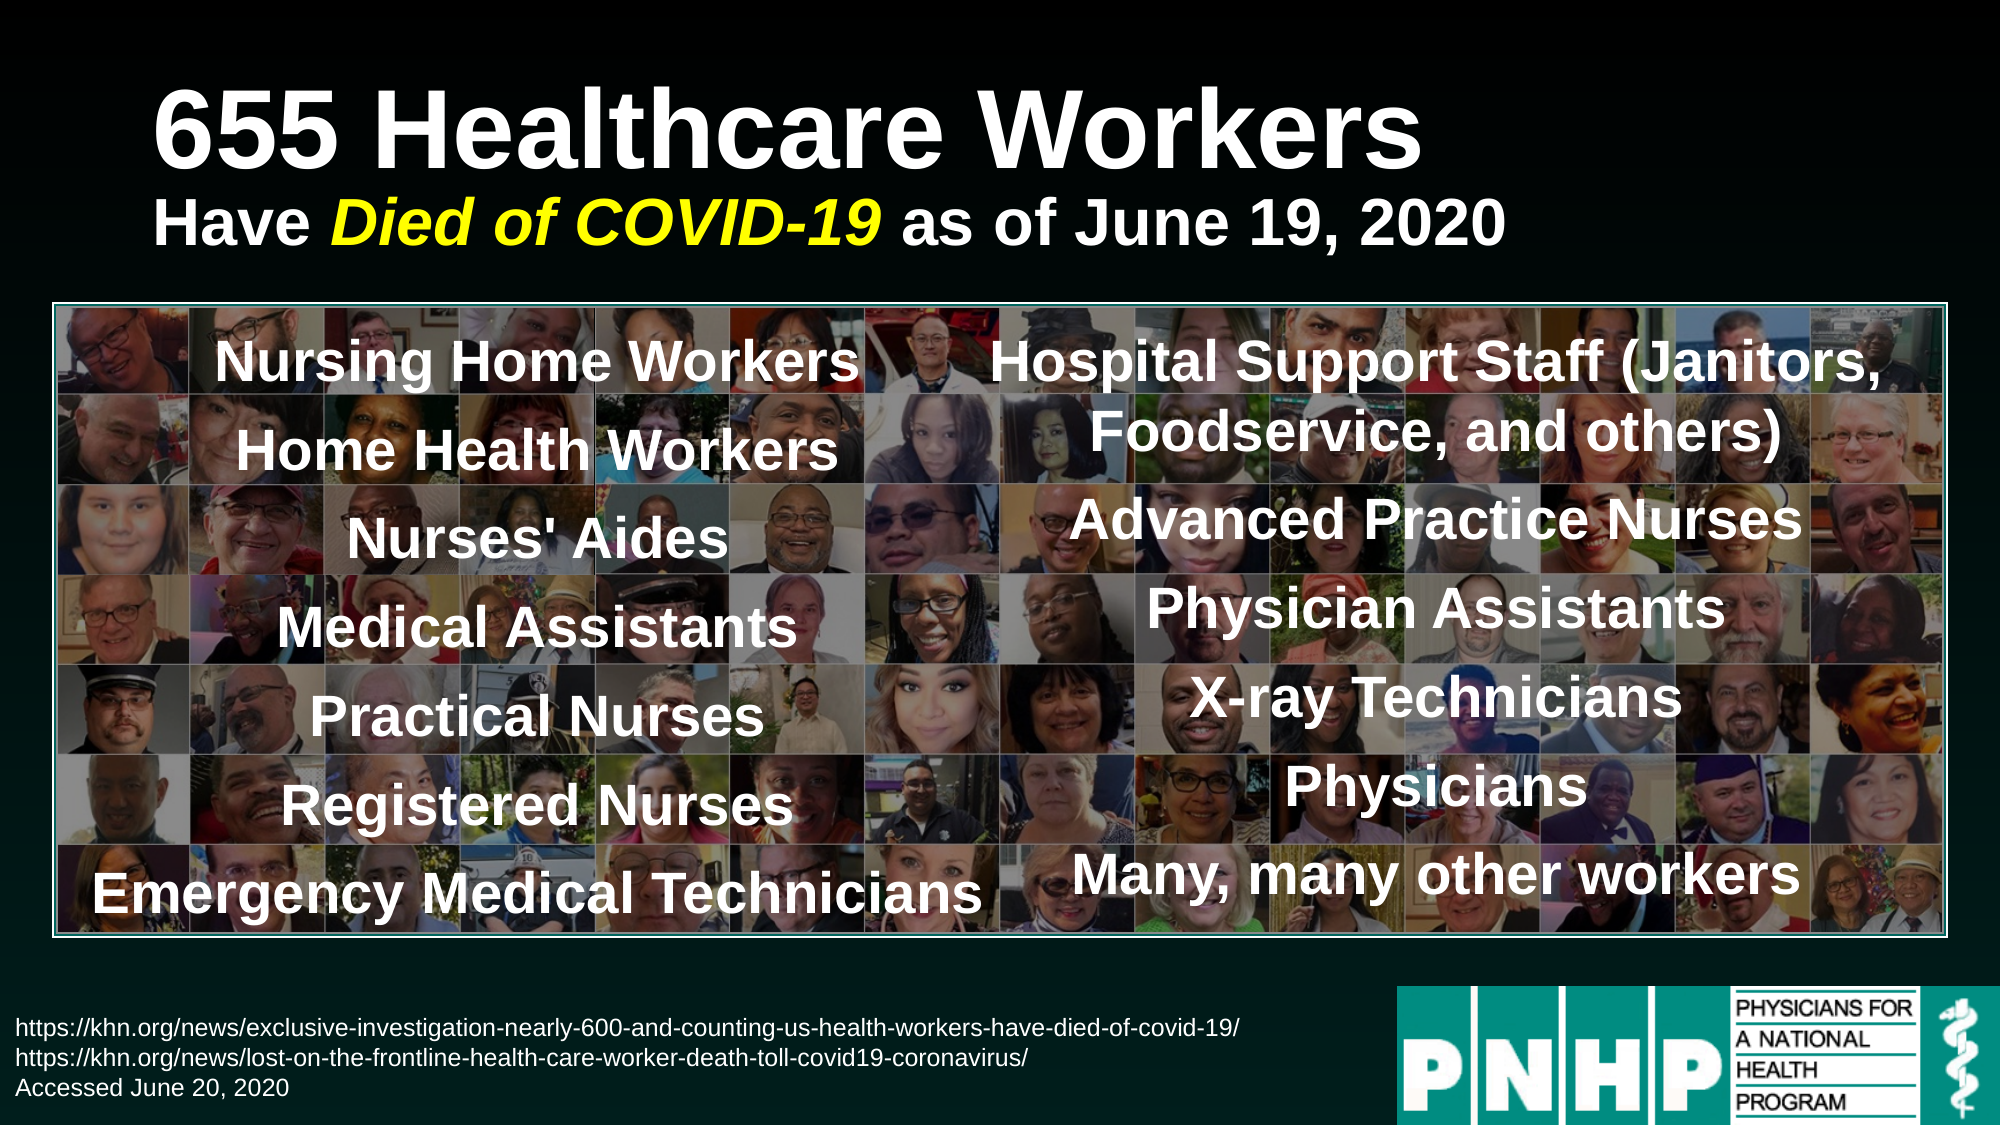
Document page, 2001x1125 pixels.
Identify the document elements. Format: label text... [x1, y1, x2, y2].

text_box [54, 304, 1946, 935]
list https://khn.org/news/exclusive-investigation-nearly-600-and-counting-us-health-workers-have-died-of-covid-19/ https://khn.org/news/lost-on-the-frontline-health-care-worker-death-toll-covid19-coronavirus/ Accessed June 20, 2020 [0, 986, 1350, 1125]
picture [1397, 986, 2000, 1125]
title 655 Healthcare Workers Have Died of COVID-19 as of June 19, 2020 [137, 59, 1946, 278]
